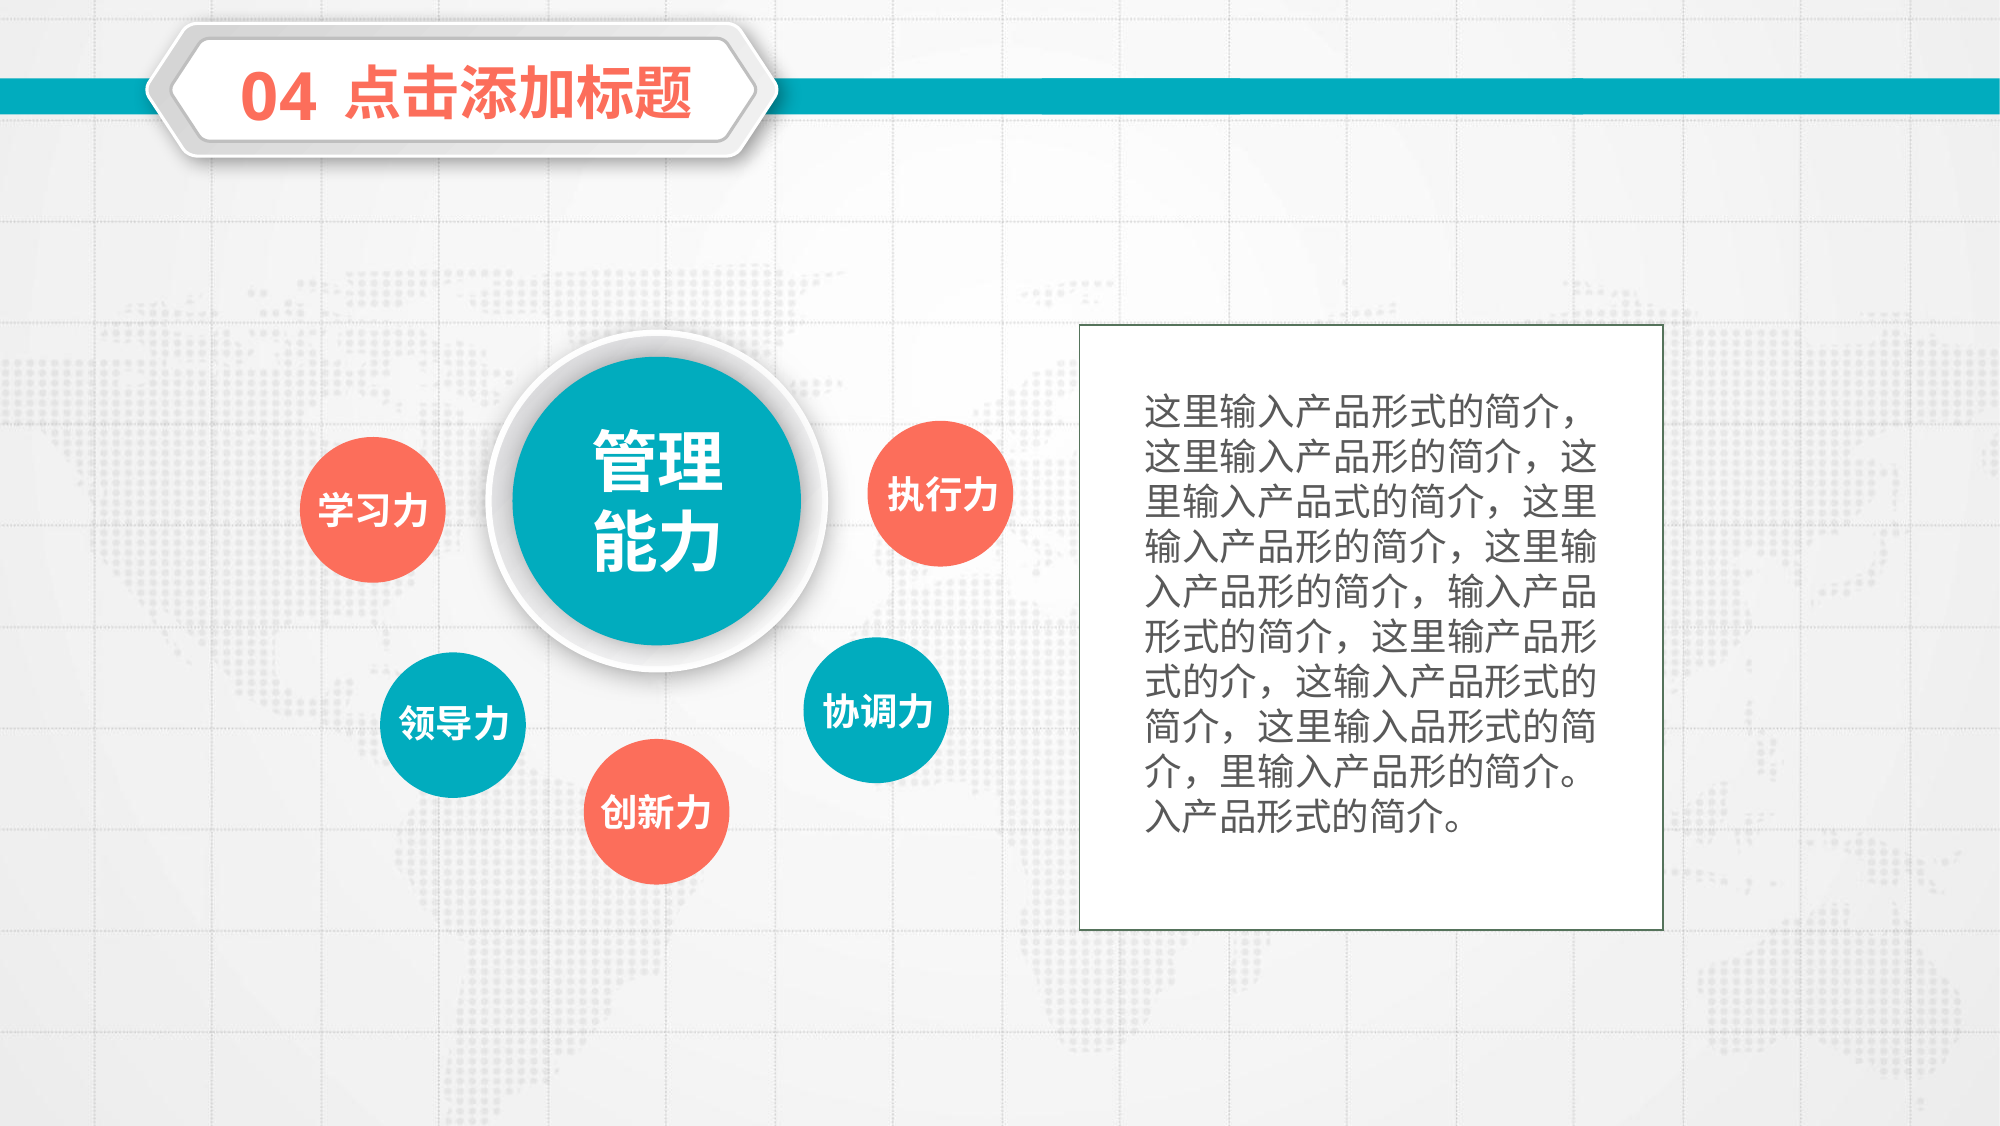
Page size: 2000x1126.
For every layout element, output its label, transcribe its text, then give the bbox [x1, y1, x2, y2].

text_box 执行力 [866, 463, 1022, 524]
text_box [385, 753, 521, 798]
text_box 创新力 [583, 781, 730, 842]
picture [0, 115, 2000, 1126]
text_box 点击添加标题 [328, 49, 1493, 180]
text_box [306, 540, 440, 583]
text_box [306, 436, 439, 479]
text_box 领导力 [370, 692, 539, 753]
text_box 这里输入产品形式的简介，这里输入产品形的简介，这里输入产品式的简介，这里输入产品形的简介，这里输入产品形的简介，输入产品形式的简介，这里输产品形式的介，这输入产品形式的简介，这里输入品形式的简介，里输入产品形的简介。入产品形式的简介。 [1129, 380, 1614, 846]
text_box [809, 740, 943, 784]
text_box 协调力 [804, 679, 954, 740]
text_box [590, 842, 723, 885]
text_box [388, 652, 518, 692]
text_box [487, 331, 826, 671]
text_box [874, 420, 1007, 463]
text_box [874, 524, 1007, 567]
text_box [1493, 78, 1571, 115]
text_box 学习力 [301, 479, 446, 540]
text_box [590, 738, 723, 781]
text_box 管理能力 [576, 412, 763, 588]
text_box [1571, 78, 2000, 115]
text_box [810, 637, 942, 679]
picture [0, 0, 2000, 78]
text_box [146, 23, 777, 157]
text_box [1079, 325, 1663, 930]
text_box [0, 78, 145, 115]
text_box [511, 355, 802, 647]
